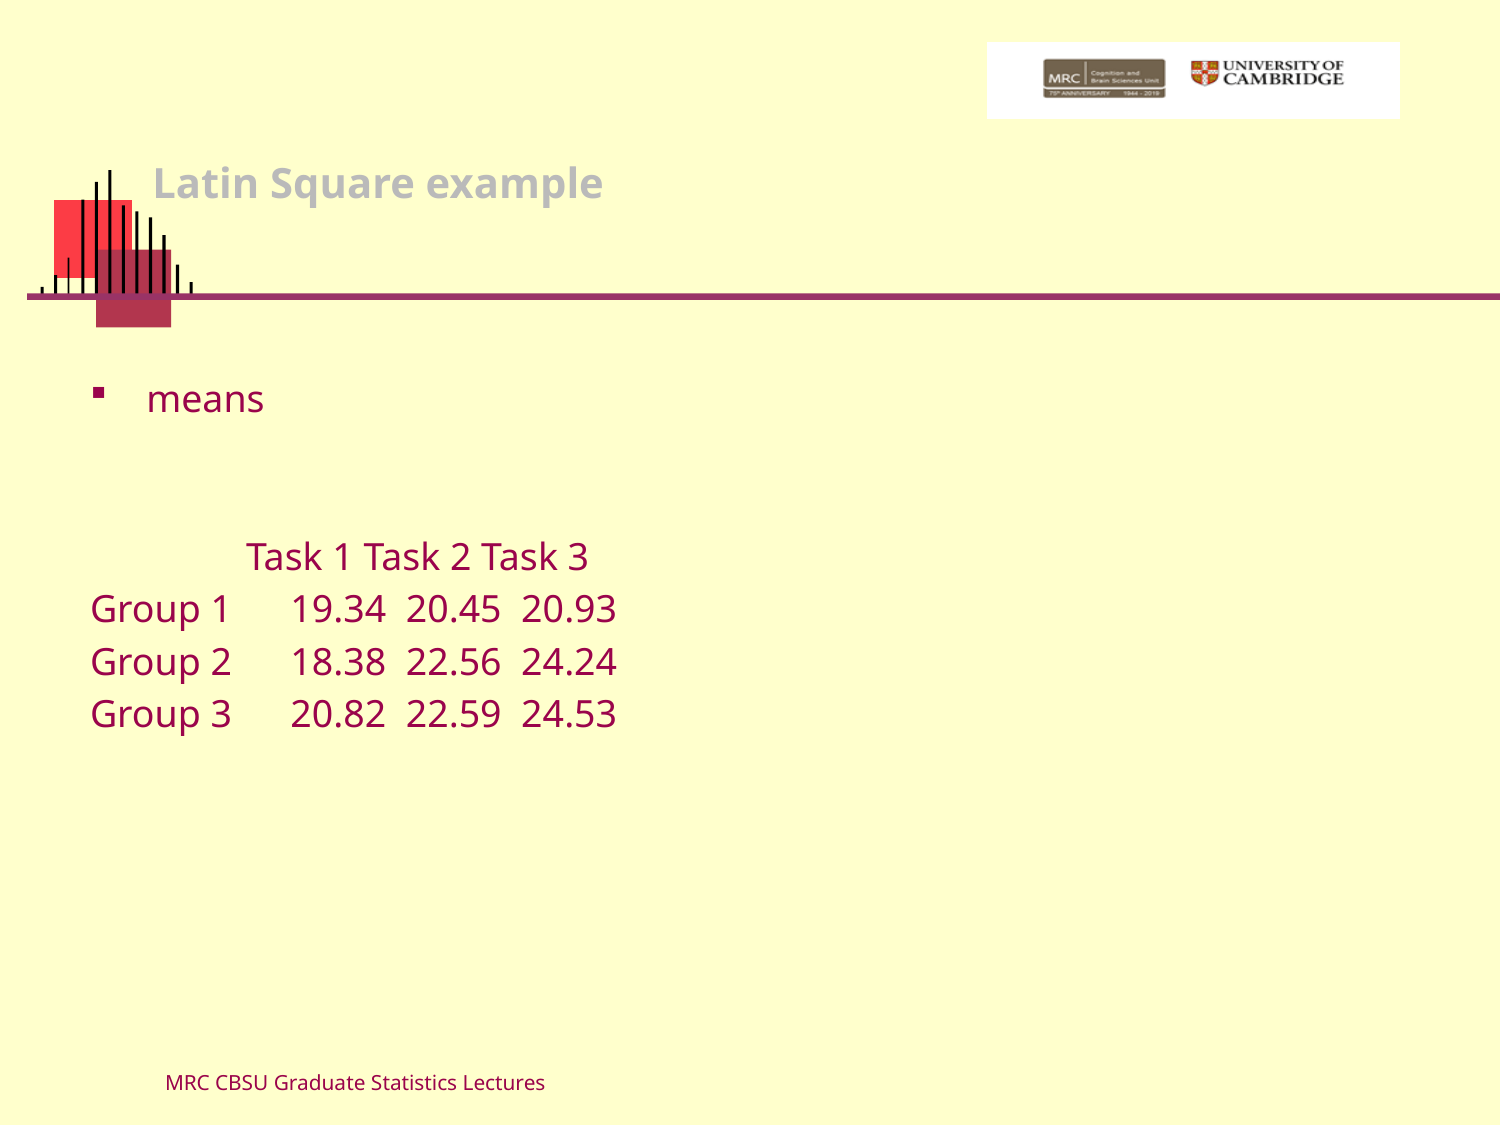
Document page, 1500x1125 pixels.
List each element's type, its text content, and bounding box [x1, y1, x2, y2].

title Latin Square example [137, 137, 988, 233]
list means Task 1 Task 2 Task 3 Group 1 19.34 20.45 20.93 Group 2 18.38 22.56 24.24 Group 3 20.82 22.59 24.53 [75, 262, 1425, 1038]
picture [987, 42, 1400, 119]
footer MRC CBSU Graduate Statistics Lectures [149, 1062, 988, 1101]
